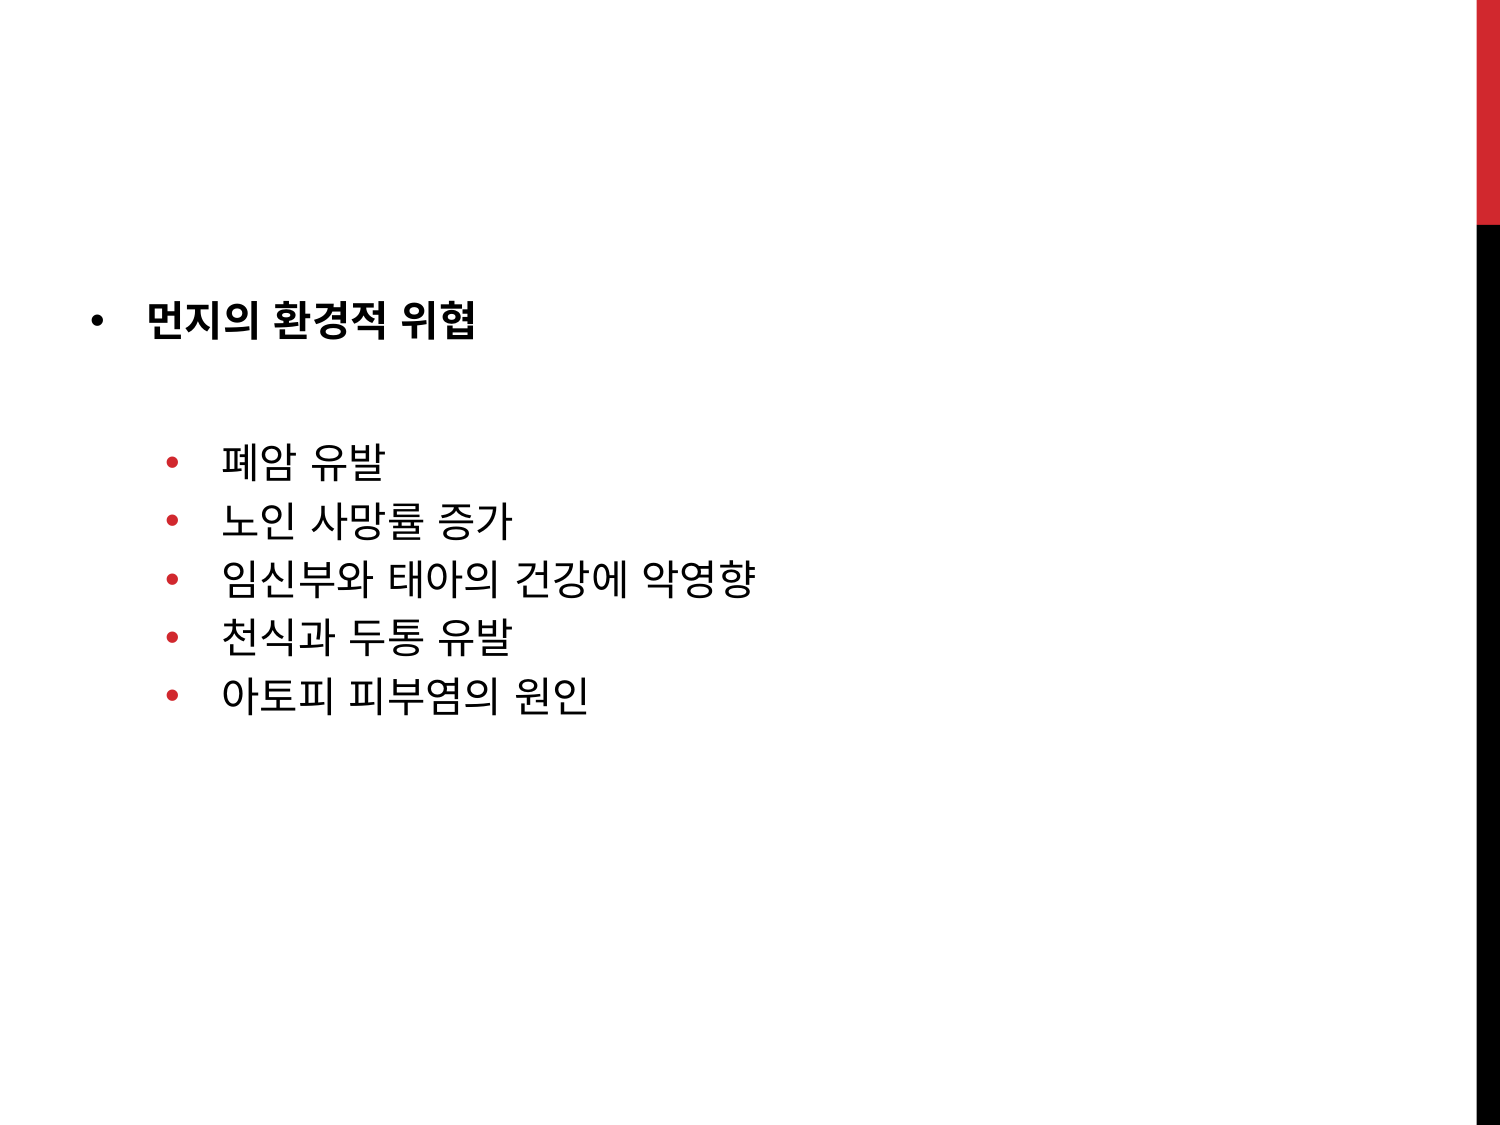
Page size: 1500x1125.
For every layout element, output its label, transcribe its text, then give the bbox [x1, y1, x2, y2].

list 먼지의 환경적 위협 폐암 유발 노인 사망률 증가 임신부와 태아의 건강에 악영향 천식과 두통 유발 아토피 피부염의 원인 [75, 287, 1325, 1005]
